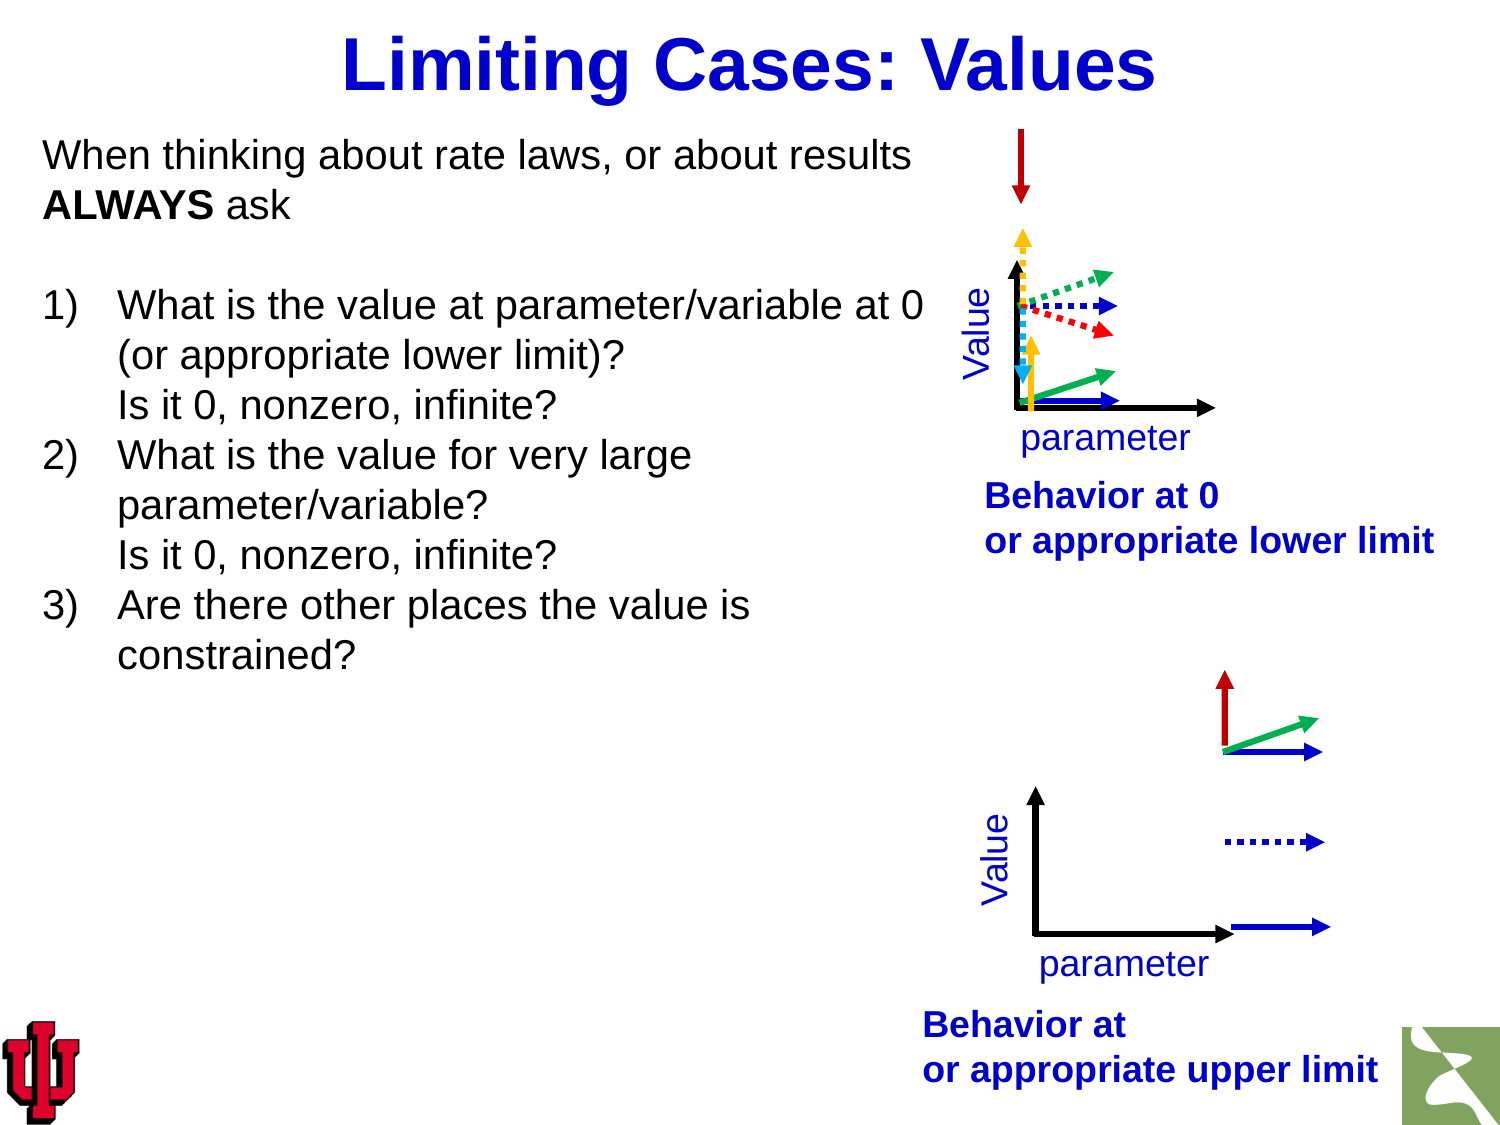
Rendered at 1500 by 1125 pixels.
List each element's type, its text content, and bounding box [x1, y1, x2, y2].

text_box Behavior at 0 or appropriate lower limit [969, 463, 1500, 569]
text_box When thinking about rate laws, or about results ALWAYS ask What is the value at parameter/variable at 0 (or appropriate lower limit)? Is it 0, nonzero, infinite? What is the value for very large parameter/variable? Is it 0, nonzero, infinite? Are there other places the value is constrained? [27, 120, 970, 686]
picture [0, 1020, 80, 1125]
title Limiting Cases: Values [0, 0, 1500, 130]
picture [1402, 1027, 1500, 1125]
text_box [943, 259, 1226, 467]
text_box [962, 669, 1332, 993]
